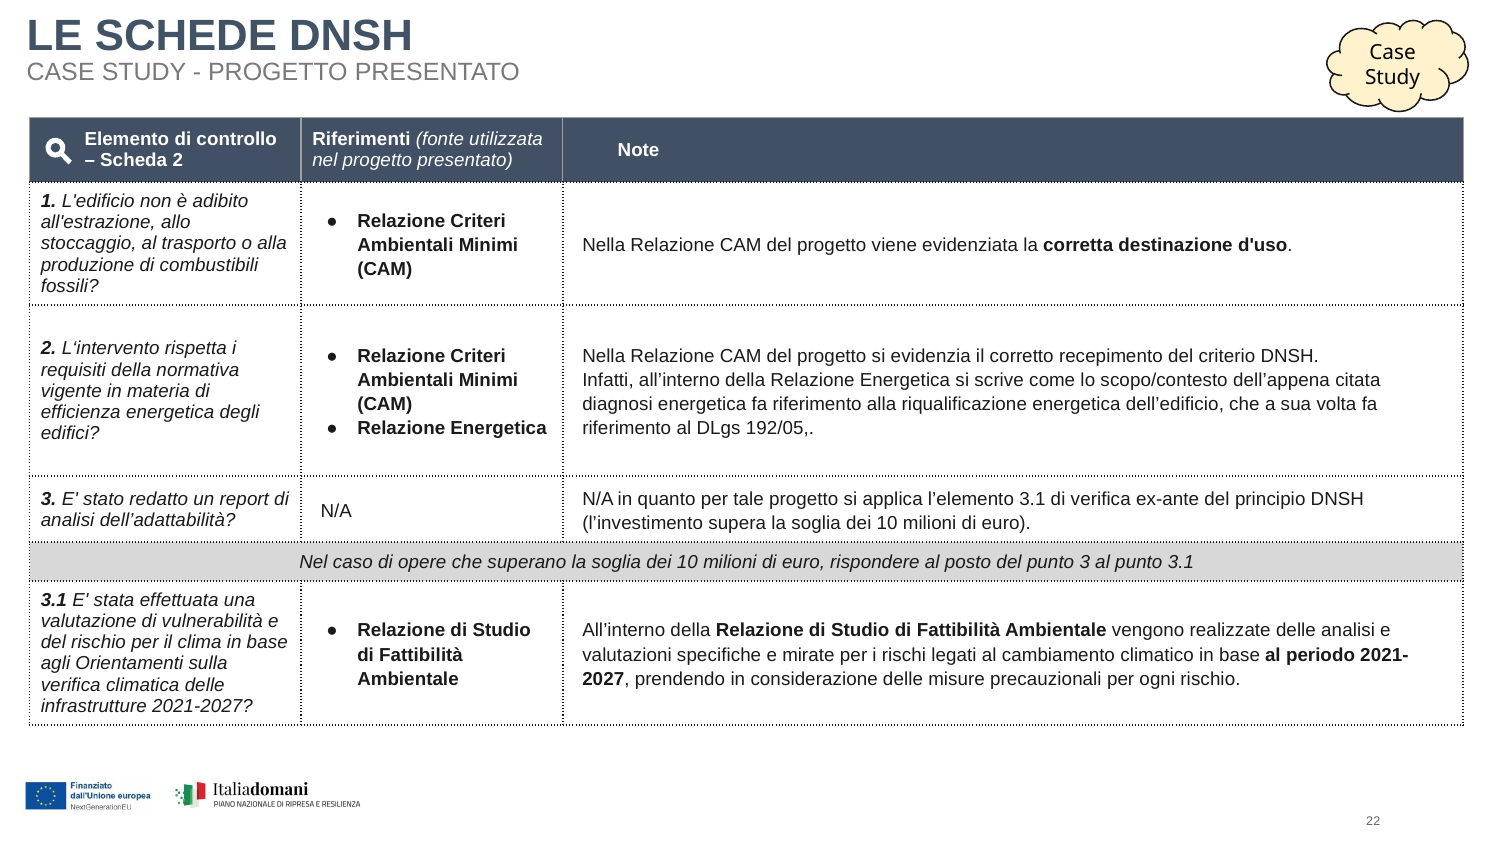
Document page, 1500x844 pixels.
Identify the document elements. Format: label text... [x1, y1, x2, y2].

text_box [45, 137, 72, 165]
table_cell All’interno della Relazione di Studio di Fattibilità Ambientale vengono realizzate delle analisi e valutazioni specifiche e mirate per i rischi legati al cambiamento climatico in base al periodo 2021-2027, prendendo in considerazione delle misure precauzionali per ogni rischio. [563, 581, 1463, 725]
text_box 22 [1362, 812, 1457, 828]
table_header Riferimenti (fonte utilizzata nel progetto presentato) [302, 118, 562, 182]
text_box CASE STUDY - PROGETTO PRESENTATO [1418, 67, 1469, 104]
picture [168, 770, 365, 819]
table_cell 1. L'edificio non è adibito all'estrazione, allo stoccaggio, al trasporto o alla produzione di combustibili fossili? [30, 182, 301, 305]
table_header Elemento di controllo – Scheda 2 [30, 118, 300, 182]
table_cell 3.1 E' stata effettuata una valutazione di vulnerabilità e del rischio per il clima in base agli Orientamenti sulla verifica climatica delle infrastrutture 2021-2027? [30, 581, 301, 725]
text_box Case Study [1326, 20, 1469, 112]
table_cell Nella Relazione CAM del progetto viene evidenziata la corretta destinazione d'uso. [563, 182, 1463, 305]
text_box CASE STUDY - PROGETTO PRESENTATO [15, 53, 1355, 104]
table_cell 3. E' stato redatto un report di analisi dell’adattabilità? [30, 476, 301, 542]
table_header Note [563, 118, 1463, 182]
picture [15, 770, 152, 819]
table_cell Nella Relazione CAM del progetto si evidenzia il corretto recepimento del criterio DNSH. Infatti, all’interno della Relazione Energetica si scrive come lo scopo/contesto dell’appena citata diagnosi energetica fa riferimento alla riqualificazione energetica dell’edificio, che a sua volta fa riferimento al DLgs 192/05,. [563, 305, 1463, 476]
table_cell 2. L‘intervento rispetta i requisiti della normativa vigente in materia di efficienza energetica degli edifici? [30, 305, 301, 476]
table_cell Relazione Criteri Ambientali Minimi (CAM) [301, 182, 563, 305]
table_cell N/A in quanto per tale progetto si applica l’elemento 3.1 di verifica ex-ante del principio DNSH (l’investimento supera la soglia dei 10 milioni di euro). [563, 476, 1463, 542]
text_box LE SCHEDE DNSH [15, 6, 1469, 53]
table_cell Nel caso di opere che superano la soglia dei 10 milioni di euro, rispondere al posto del punto 3 al punto 3.1 [30, 542, 1463, 581]
table_cell Relazione Criteri Ambientali Minimi (CAM) Relazione Energetica [301, 305, 563, 476]
table_cell Relazione di Studio di Fattibilità Ambientale [301, 581, 563, 725]
table_cell N/A [301, 476, 563, 542]
